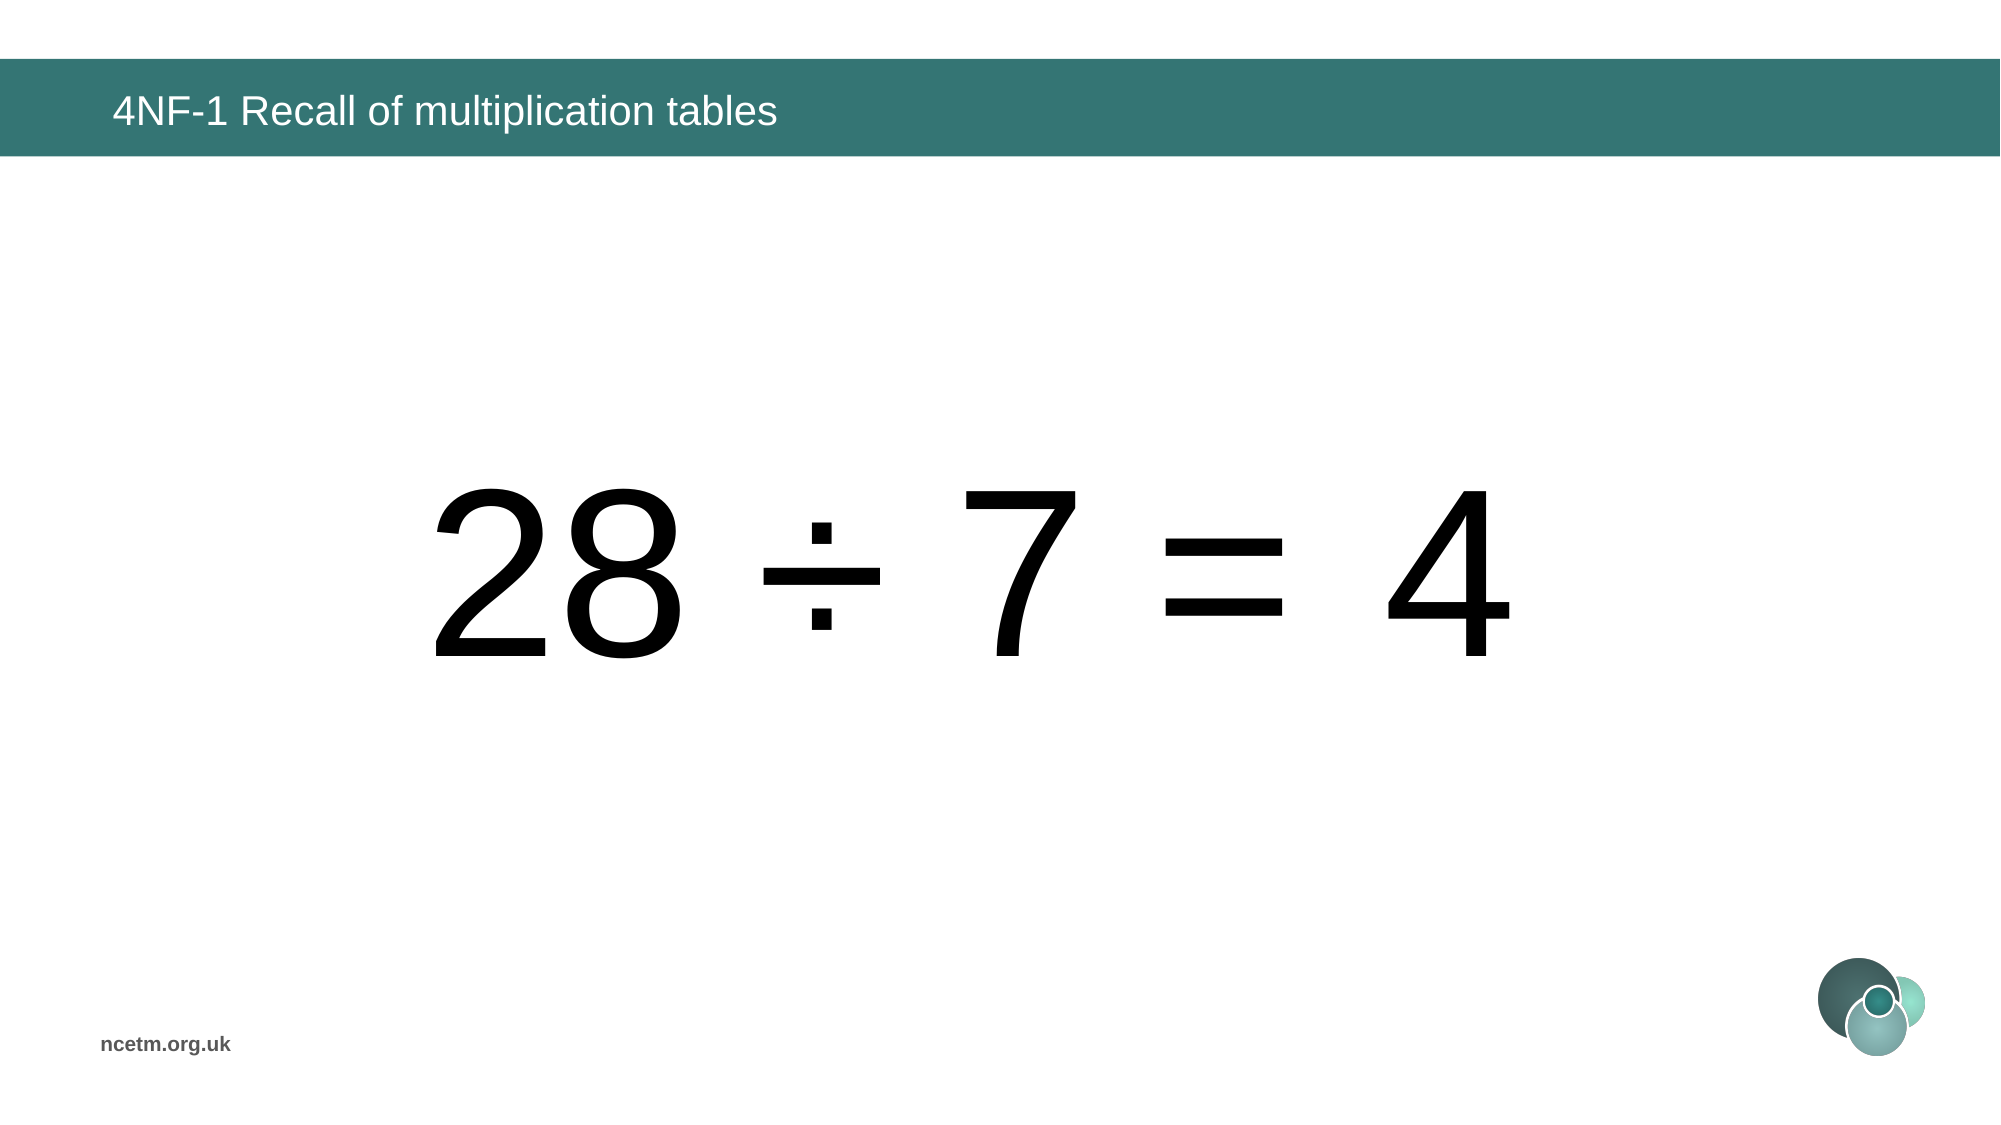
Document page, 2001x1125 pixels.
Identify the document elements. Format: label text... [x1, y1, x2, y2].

title 4NF-1 Recall of multiplication tables [97, 76, 1945, 147]
picture [1818, 958, 1925, 1056]
text_box 4 [1368, 409, 1532, 712]
text_box 28 ÷ 7 = [409, 409, 1368, 712]
